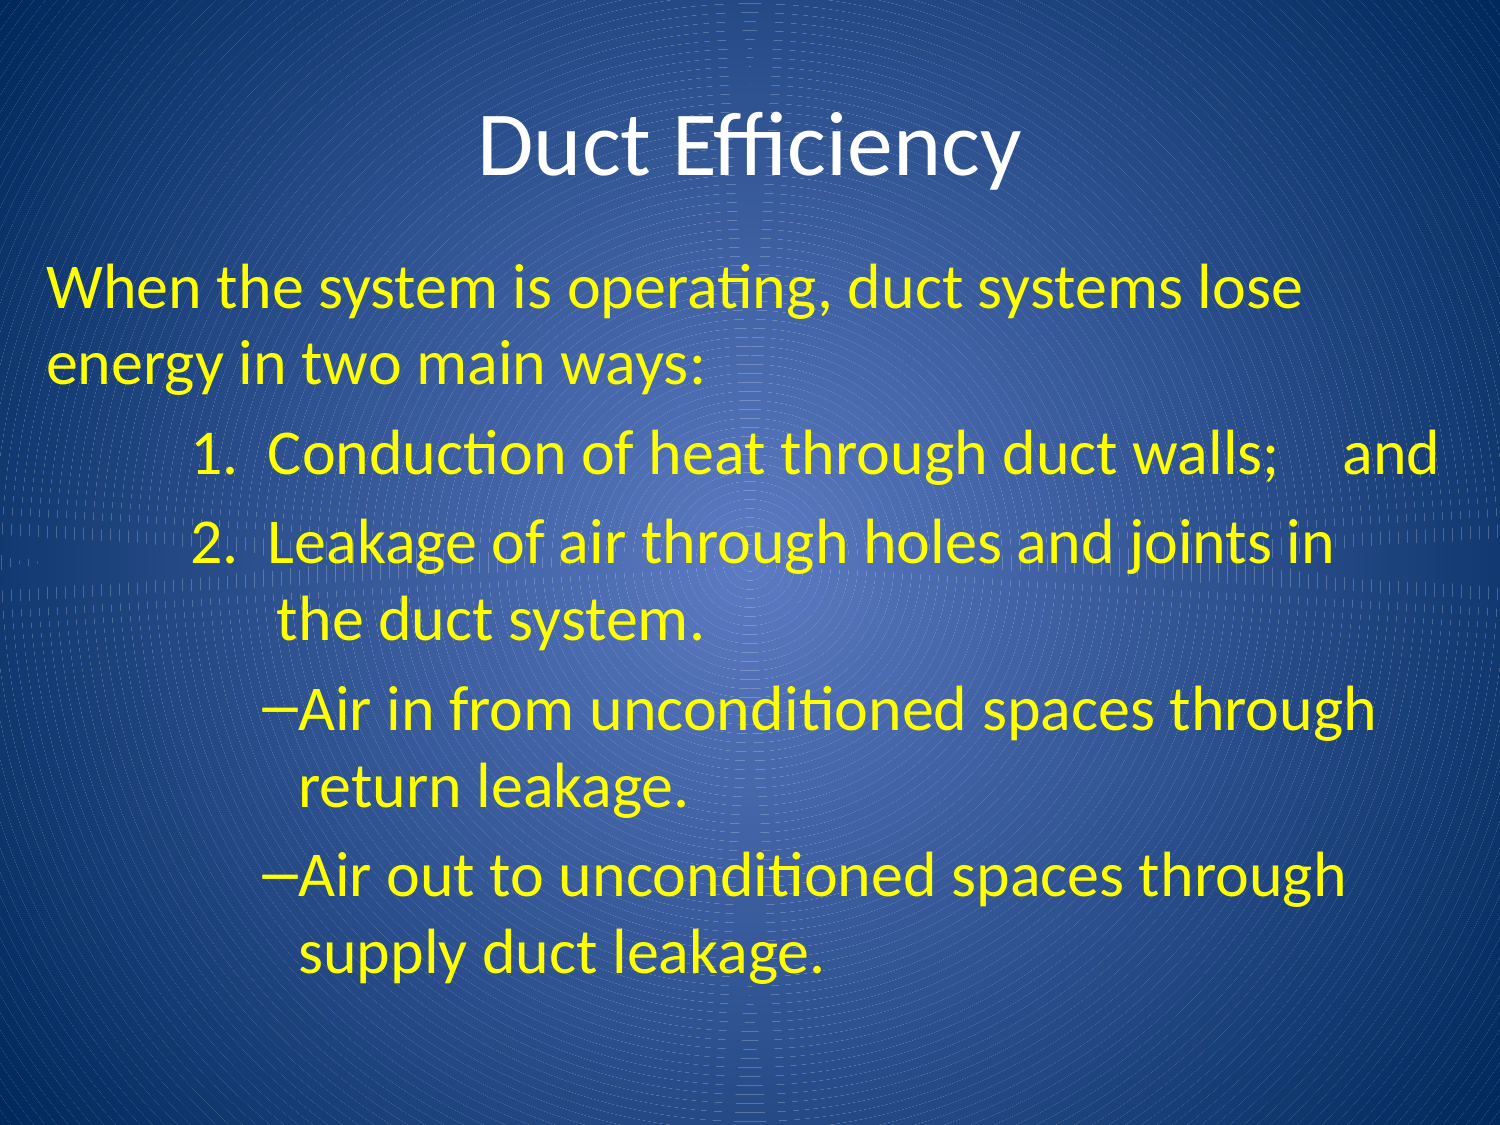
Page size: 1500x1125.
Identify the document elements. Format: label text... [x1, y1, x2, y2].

list When the system is operating, duct systems lose energy in two main ways: 1. Conduction of heat through duct walls; and 2. Leakage of air through holes and joints in the duct system. Air in from unconditioned spaces through return leakage. Air out to unconditioned spaces through supply duct leakage. [31, 236, 1469, 1075]
title Duct Efficiency [75, 45, 1425, 233]
